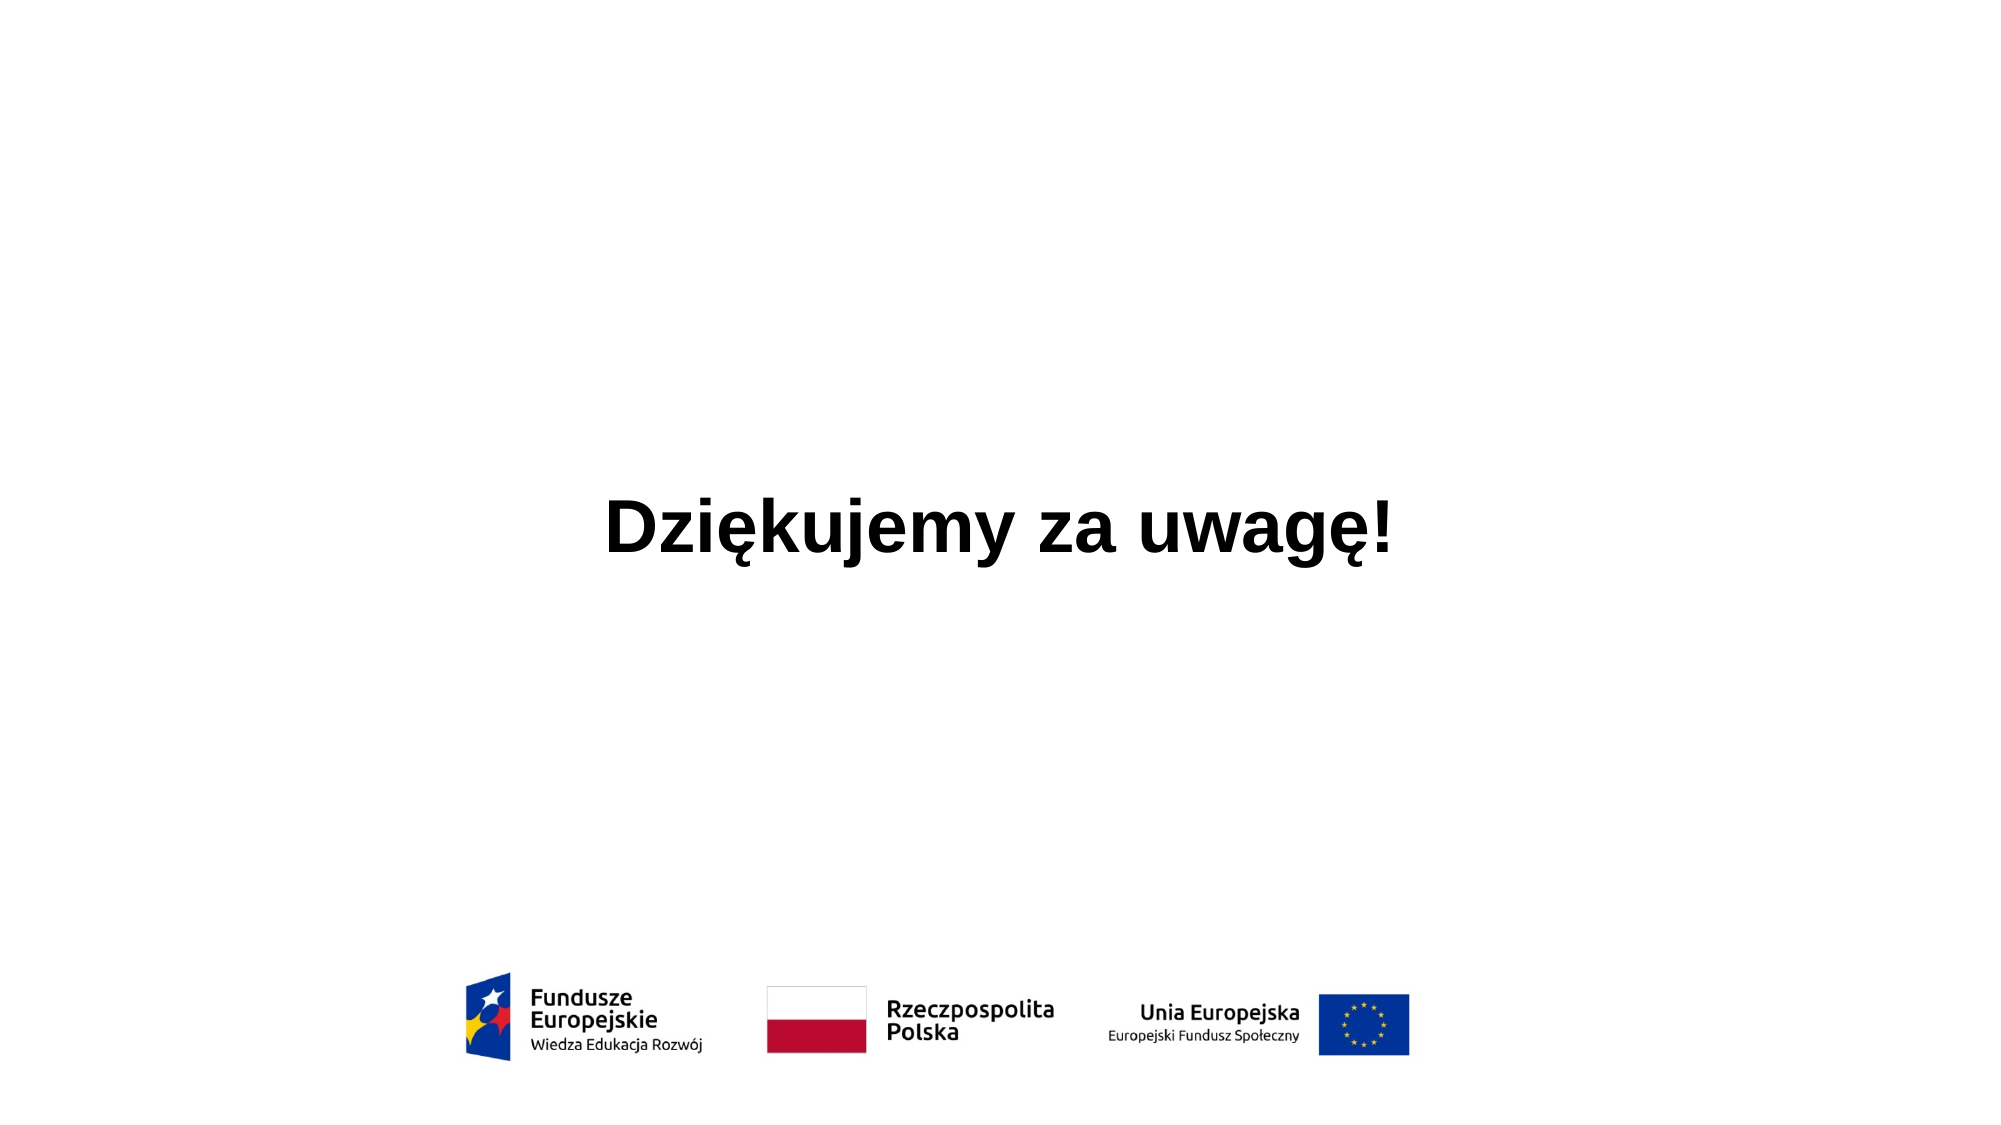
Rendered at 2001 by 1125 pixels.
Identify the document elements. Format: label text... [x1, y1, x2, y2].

title Dziękujemy za uwagę! [249, 184, 1750, 576]
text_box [444, 950, 1429, 1083]
